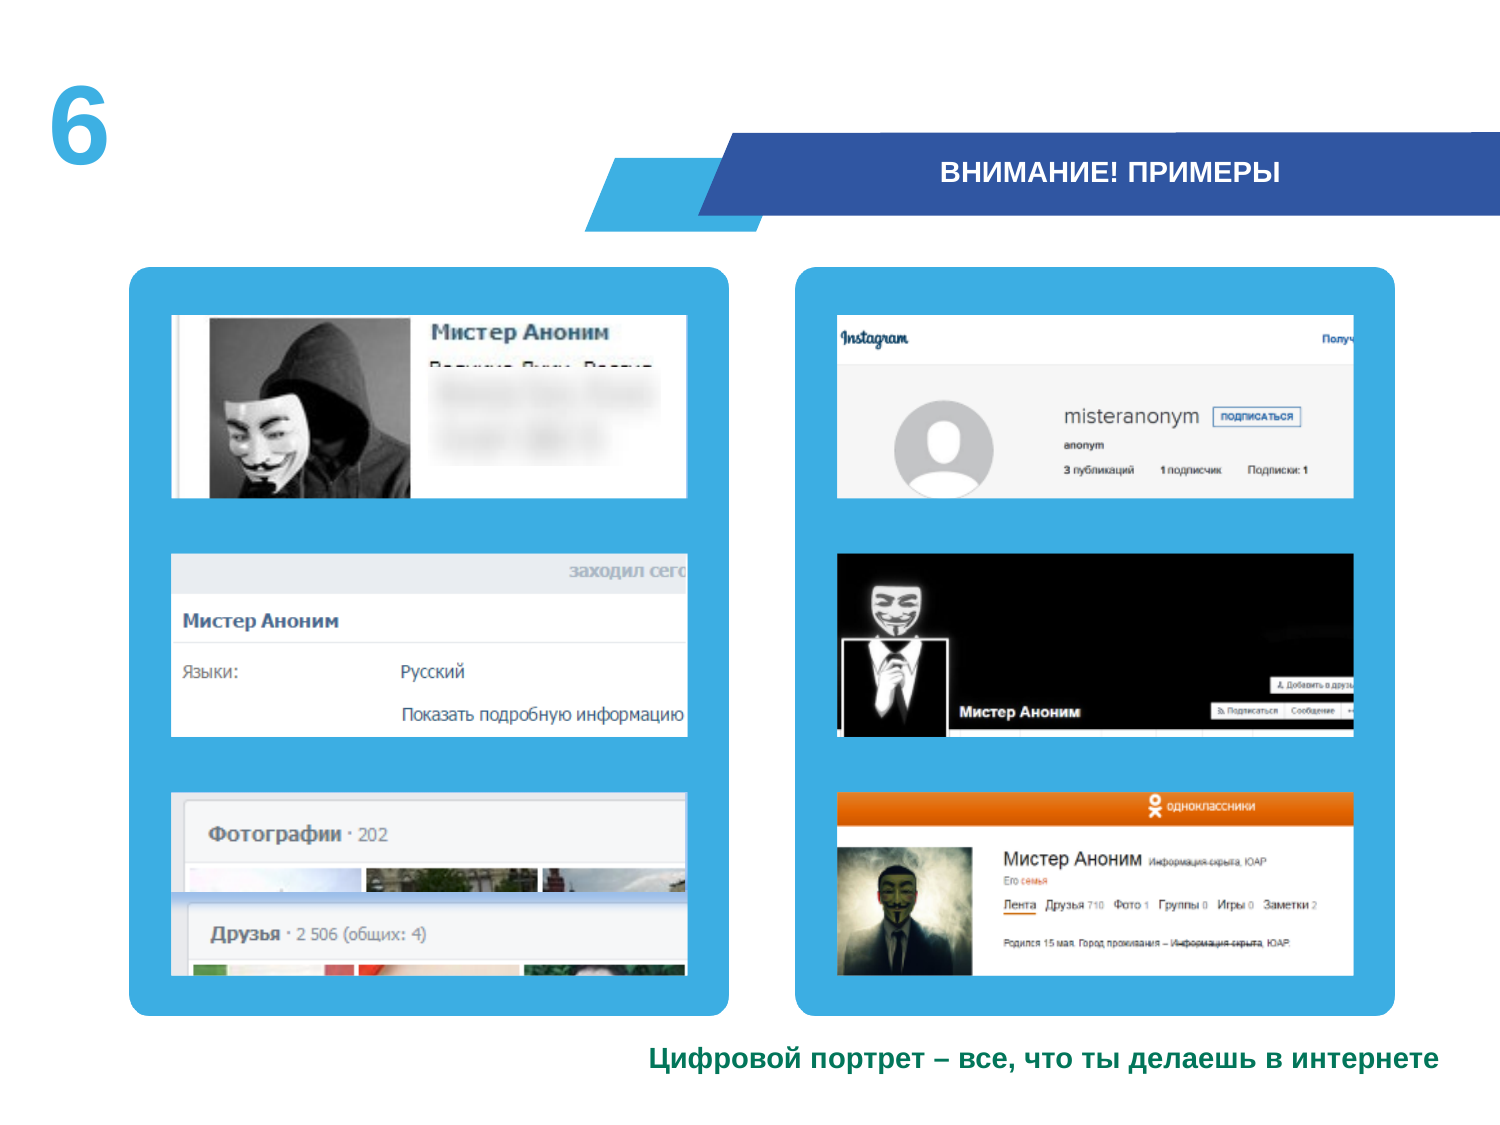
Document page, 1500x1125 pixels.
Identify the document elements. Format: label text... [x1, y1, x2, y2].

picture [129, 266, 729, 1017]
text_box 6 [33, 78, 183, 161]
picture [795, 266, 1395, 1017]
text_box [584, 132, 1500, 232]
text_box Цифровой портрет – все, что ты делаешь в интернете [67, 1031, 1463, 1082]
